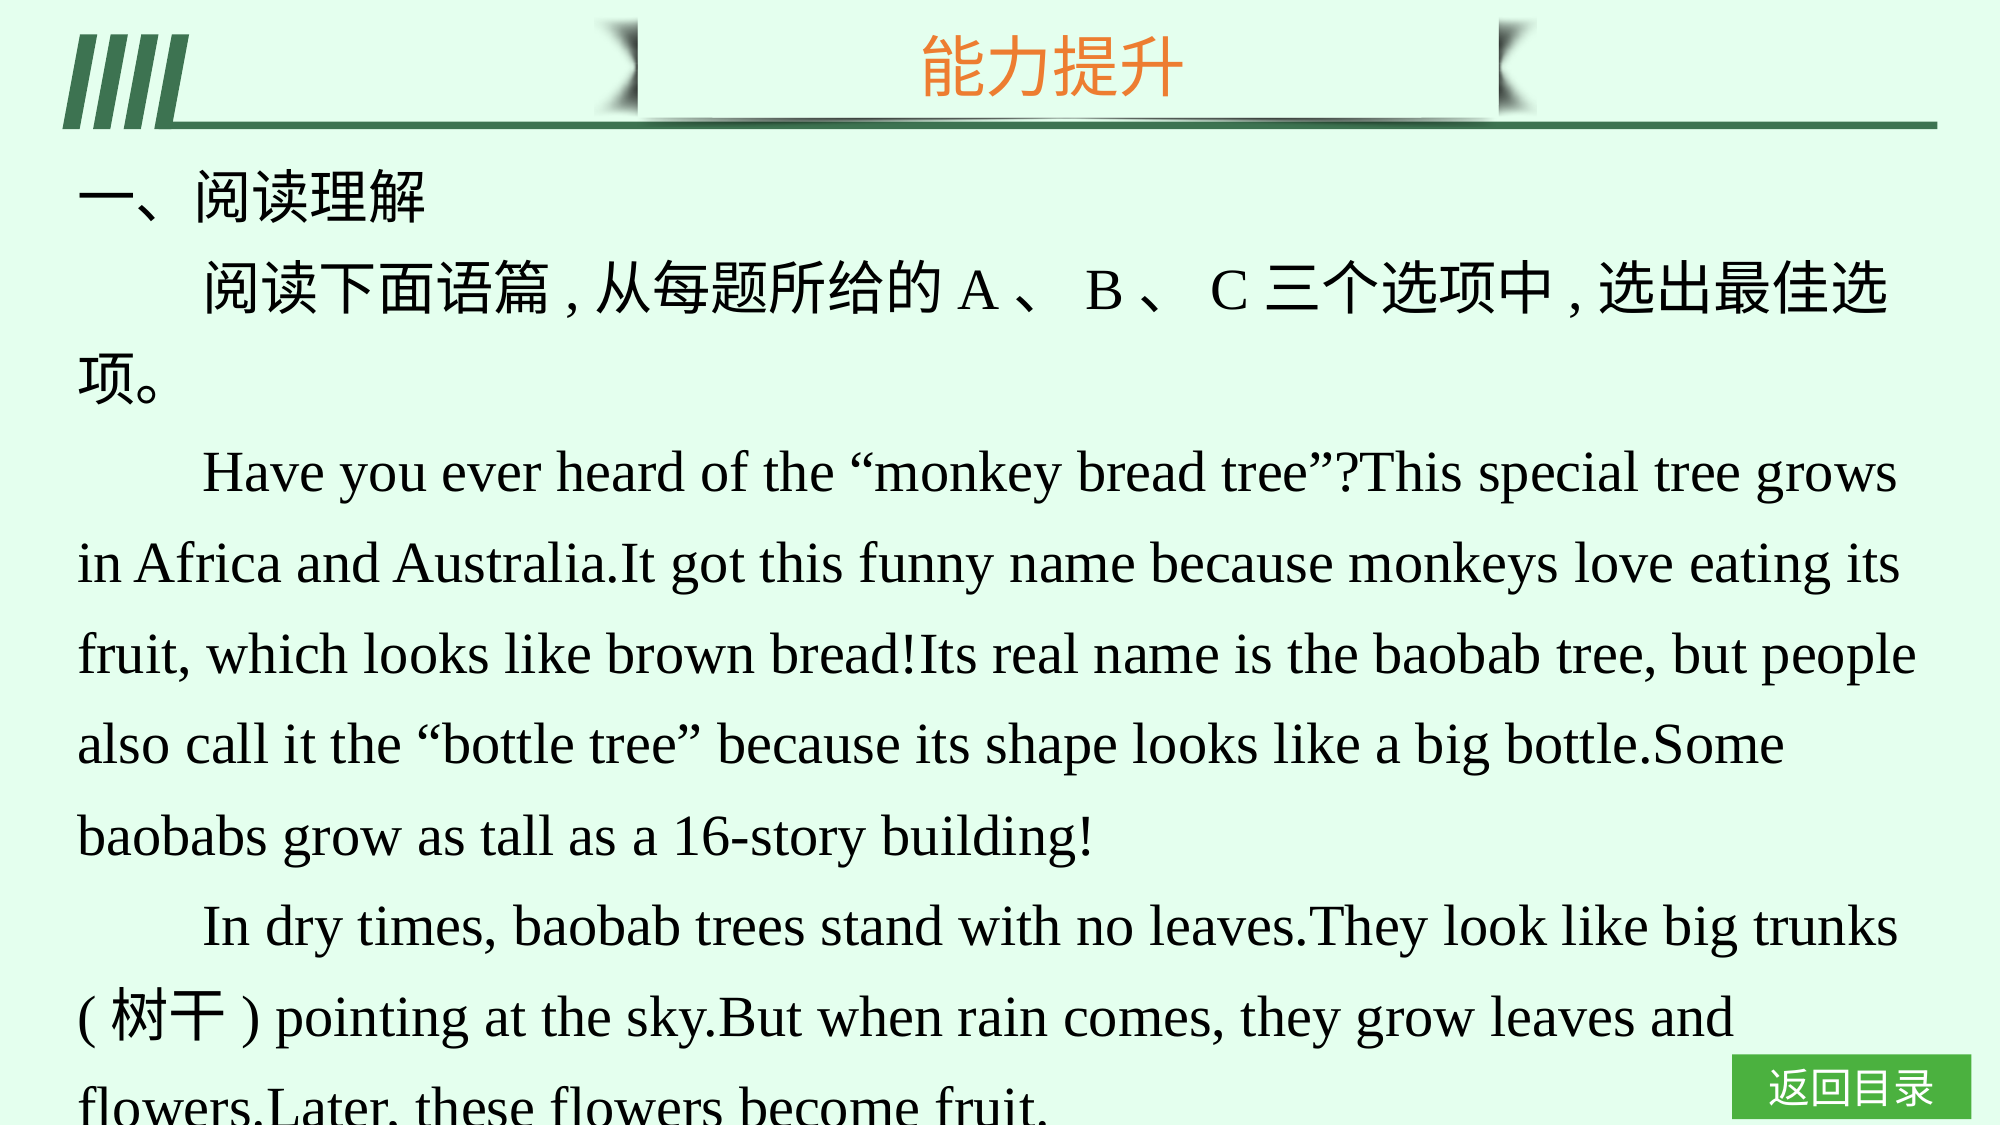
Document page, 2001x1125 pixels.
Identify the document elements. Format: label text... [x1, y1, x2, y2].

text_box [62, 34, 1938, 130]
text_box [594, 16, 1537, 127]
text_box 一、阅读理解 阅读下面语篇,从每题所给的A、B、C三个选项中,选出最佳选项。 Have you ever heard of the “monkey bread tree”?This special tree grows in Africa and Australia.It got this funny name because monkeys love eating its fruit, which looks like brown bread!Its real name is the baobab tree, but people also call it the “bottle tree” because its shape looks like a big bottle.Some baobabs grow as tall as a 16-story building! In dry times, baobab trees stand with no leaves.They look like big trunks (树干) pointing at the sky.But when rain comes, they grow leaves and flowers.Later, these flowers become fruit. [62, 131, 1938, 1125]
